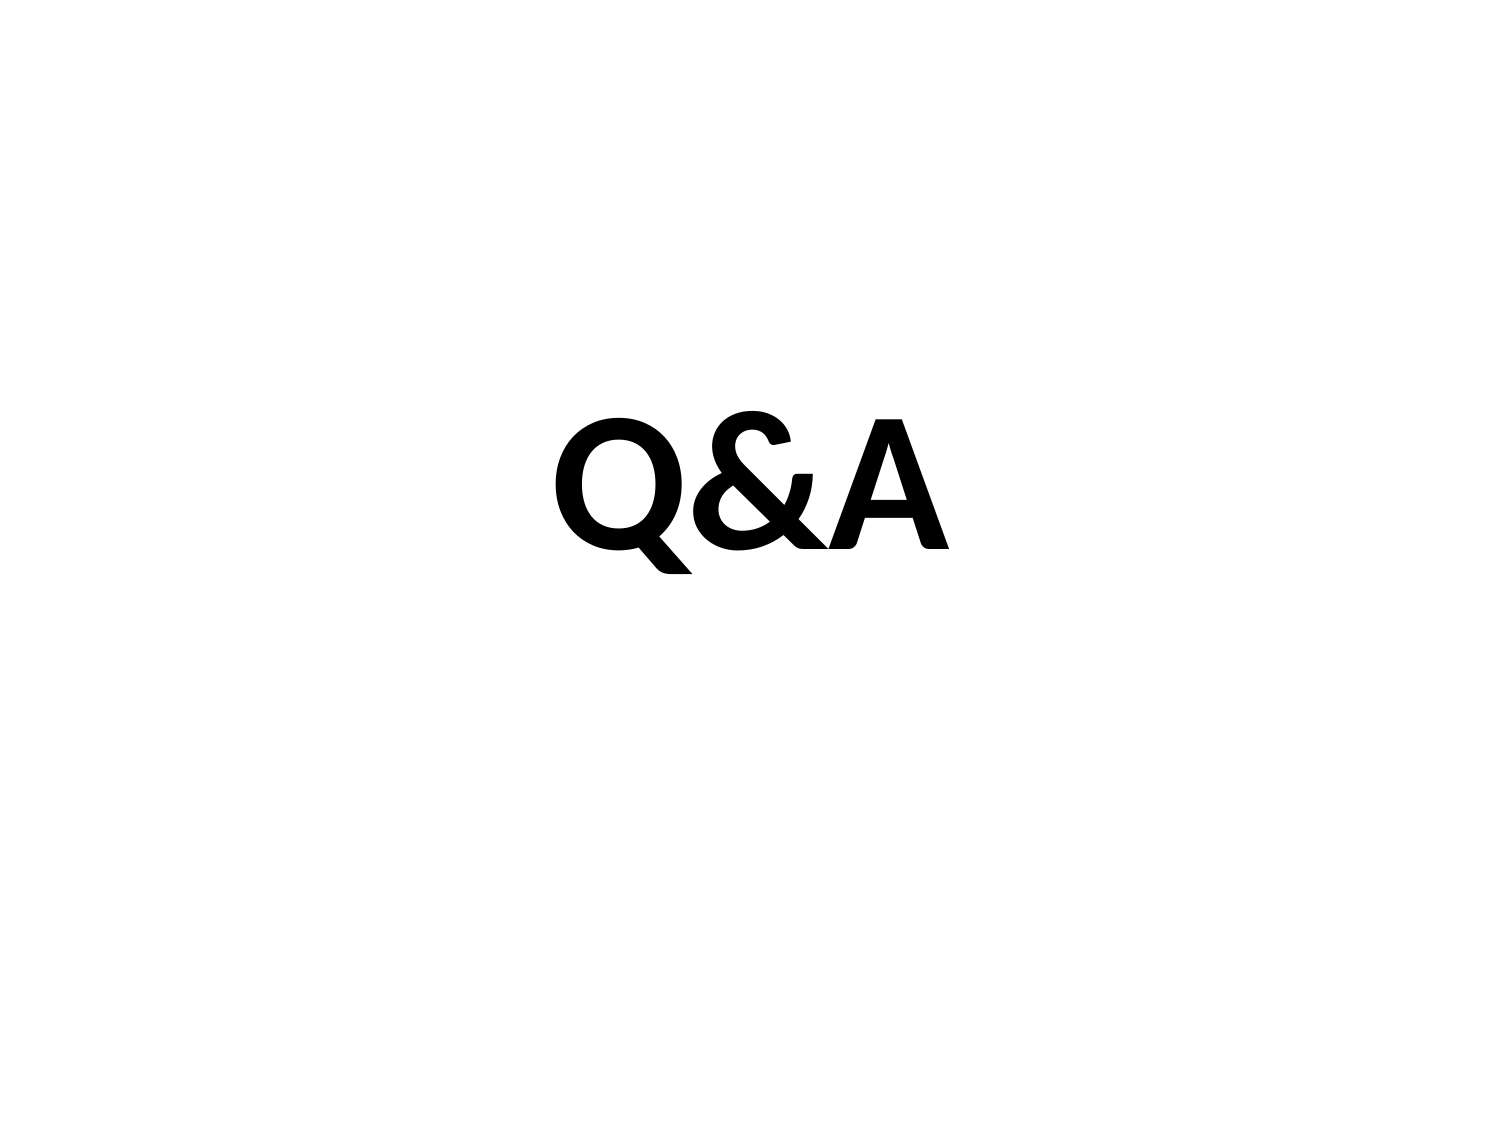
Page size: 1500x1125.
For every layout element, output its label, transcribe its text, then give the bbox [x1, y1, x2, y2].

title Q&A [112, 349, 1388, 591]
